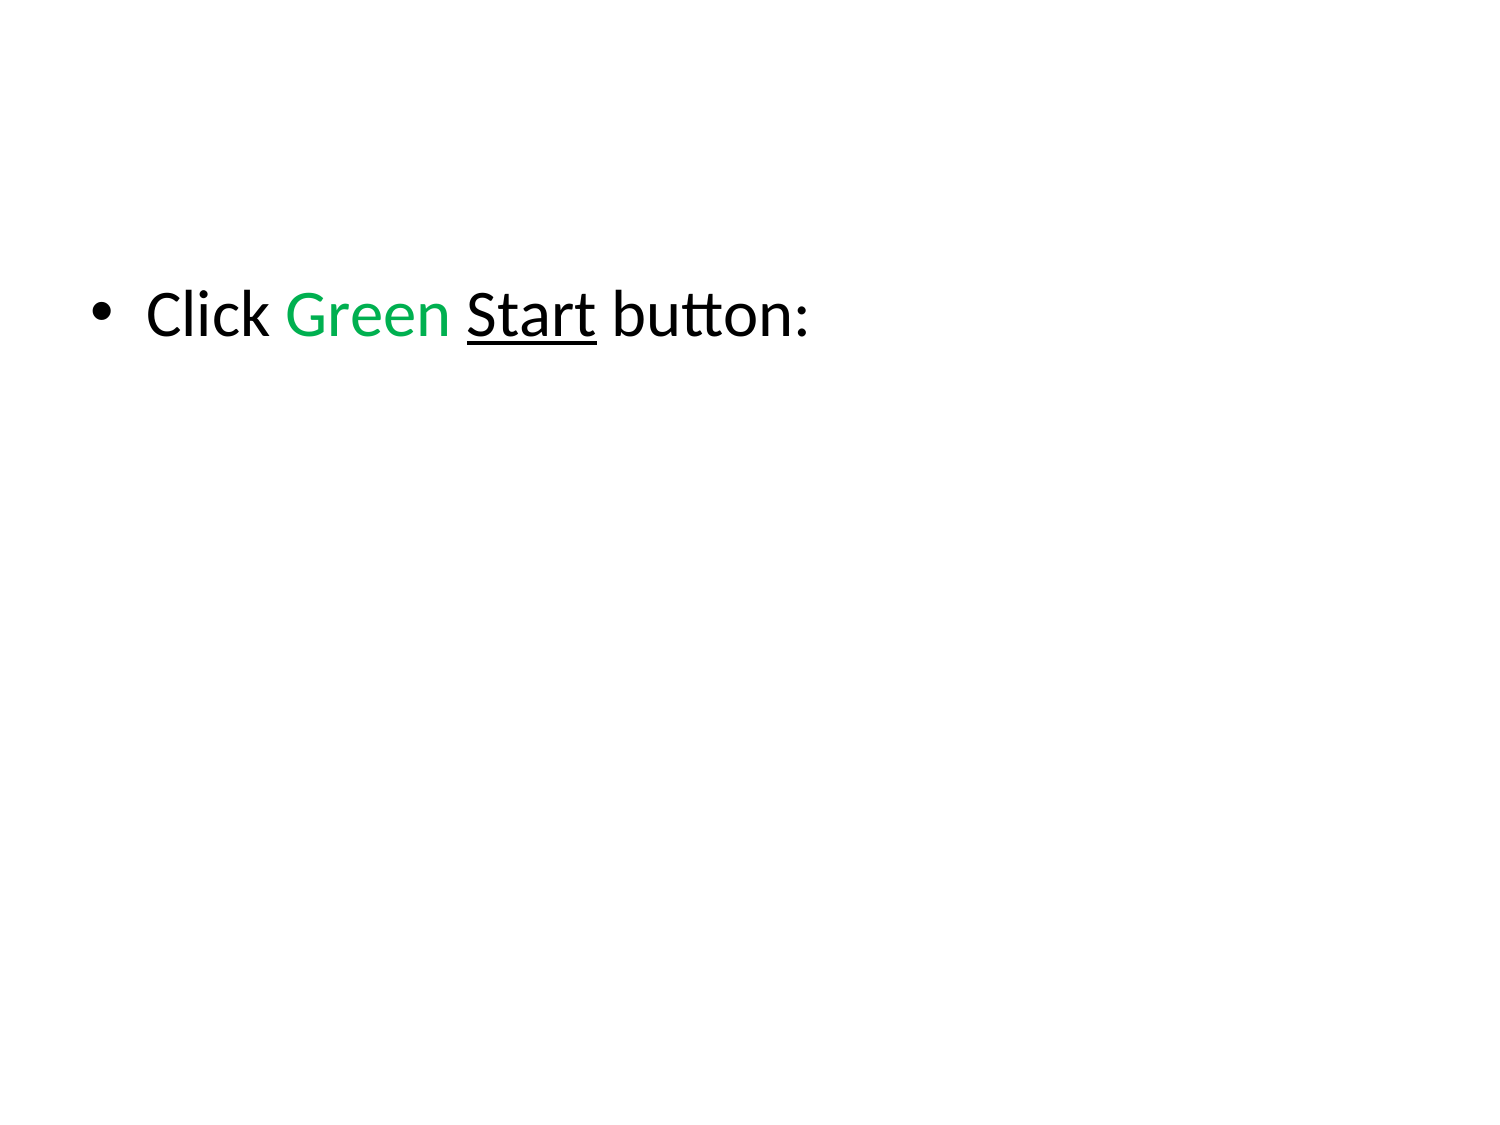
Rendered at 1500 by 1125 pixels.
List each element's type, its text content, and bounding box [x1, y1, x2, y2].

list Click Green Start button: [75, 262, 1425, 1005]
